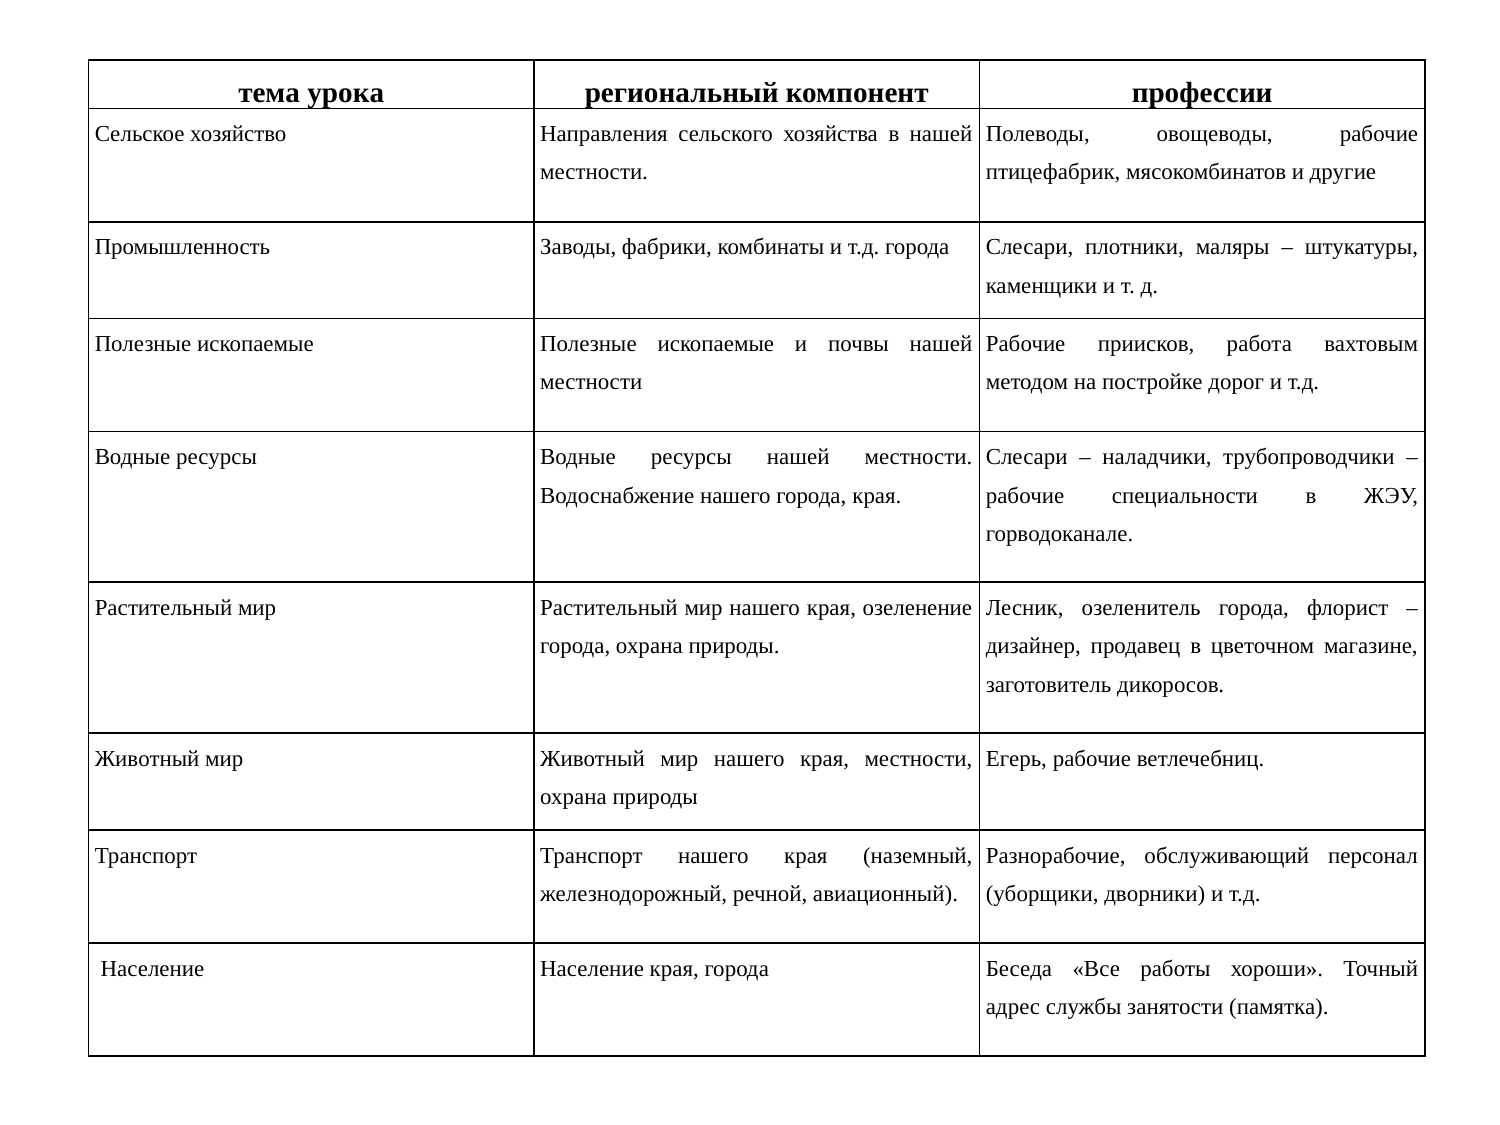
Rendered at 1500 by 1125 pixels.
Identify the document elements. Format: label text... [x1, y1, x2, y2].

table_cell Сельское хозяйство [89, 109, 533, 221]
table_cell Слесари – наладчики, трубопроводчики – рабочие специальности в ЖЭУ, горводоканале. [980, 432, 1424, 581]
table_cell Направления сельского хозяйства в нашей местности. [535, 109, 979, 221]
table_cell Растительный мир [89, 583, 533, 732]
table_cell Полезные ископаемые и почвы нашей местности [535, 319, 979, 431]
table_cell Население края, города [535, 944, 979, 1055]
table_cell Полеводы, овощеводы, рабочие птицефабрик, мясокомбинатов и другие [980, 109, 1424, 221]
table_cell Промышленность [89, 223, 533, 318]
table_cell Транспорт [89, 831, 533, 942]
text_box [0, 0, 864, 61]
table_header тема урока [89, 61, 533, 108]
table_cell Разнорабочие, обслуживающий персонал (уборщики, дворники) и т.д. [980, 831, 1424, 942]
table_cell Водные ресурсы нашей местности. Водоснабжение нашего города, края. [535, 432, 979, 581]
table_cell Население [89, 944, 533, 1055]
table_cell Транспорт нашего края (наземный, железнодорожный, речной, авиационный). [535, 831, 979, 942]
table_cell Животный мир [89, 734, 533, 829]
table_header региональный компонент [535, 61, 979, 108]
table_cell Водные ресурсы [89, 432, 533, 581]
table_cell Животный мир нашего края, местности, охрана природы [535, 734, 979, 829]
table_cell Егерь, рабочие ветлечебниц. [980, 734, 1424, 829]
table_header профессии [980, 61, 1424, 108]
table_cell Растительный мир нашего края, озеленение города, охрана природы. [535, 583, 979, 732]
table_cell Лесник, озеленитель города, флорист – дизайнер, продавец в цветочном магазине, заготовитель дикоросов. [980, 583, 1424, 732]
table_cell Беседа «Все работы хороши». Точный адрес службы занятости (памятка). [980, 944, 1424, 1055]
table_cell Полезные ископаемые [89, 319, 533, 431]
table_cell Слесари, плотники, маляры – штукатуры, каменщики и т. д. [980, 223, 1424, 318]
table_cell Рабочие приисков, работа вахтовым методом на постройке дорог и т.д. [980, 319, 1424, 431]
table_cell Заводы, фабрики, комбинаты и т.д. города [535, 223, 979, 318]
